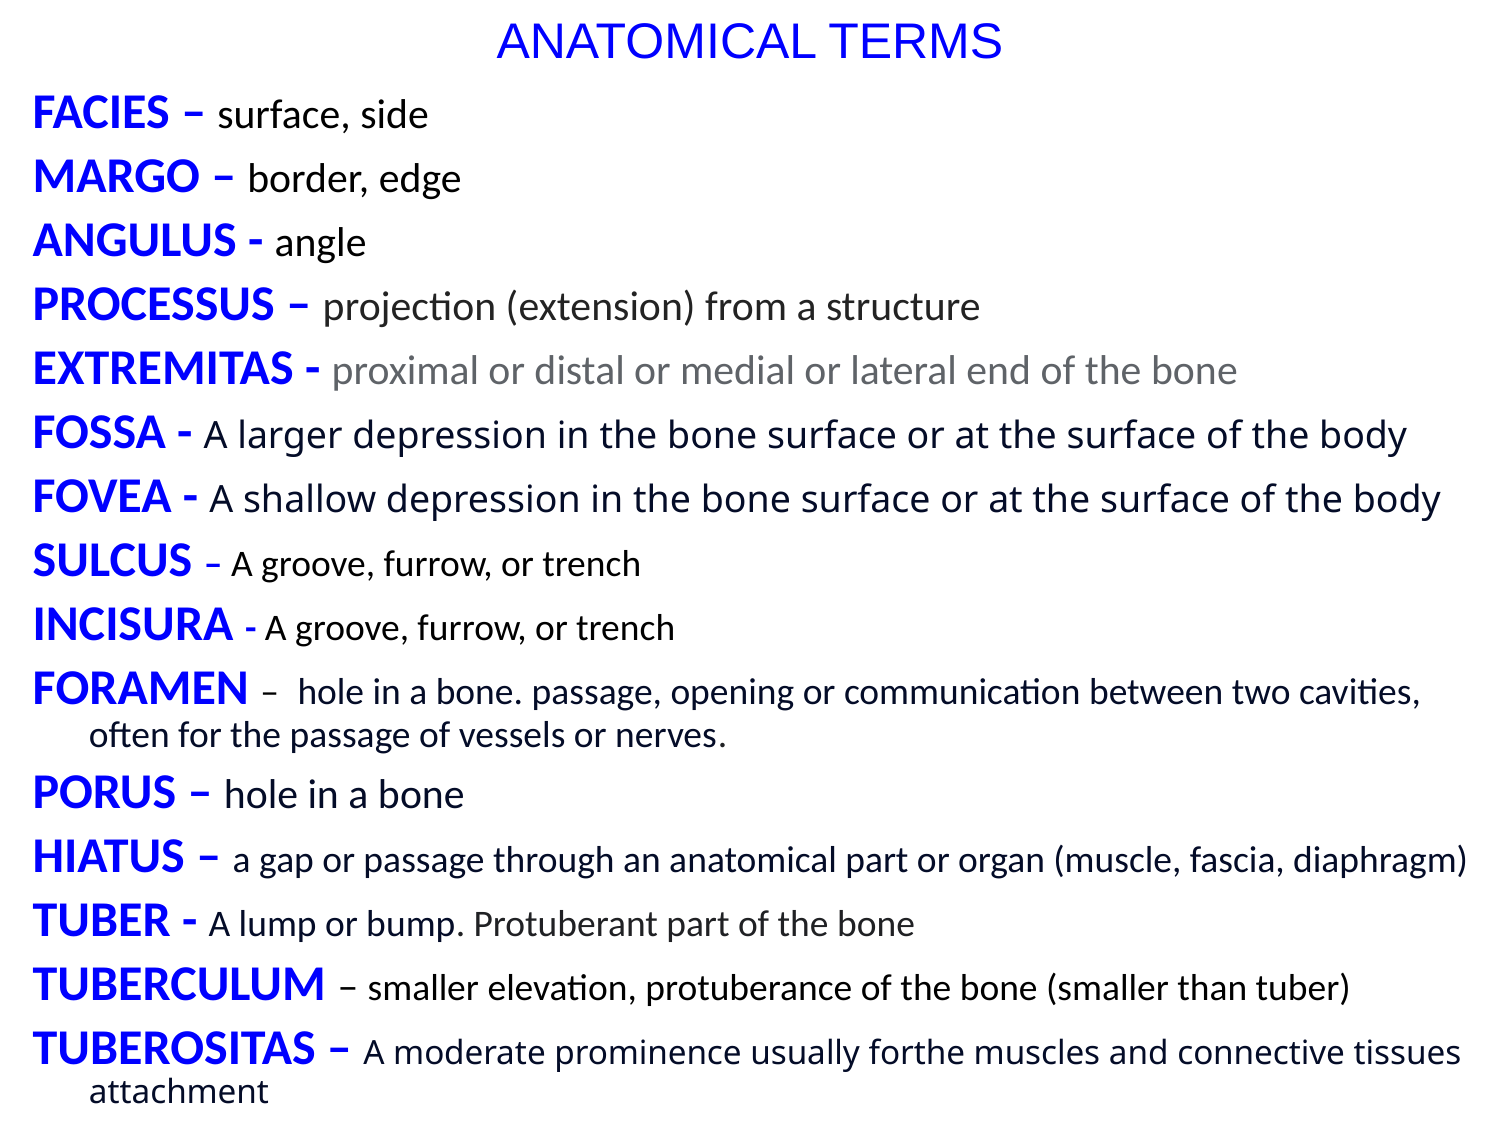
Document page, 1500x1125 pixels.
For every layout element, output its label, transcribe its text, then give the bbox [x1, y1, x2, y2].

list FACIES – surface, side MARGO – border, edge ANGULUS - angle PROCESSUS – projection (extension) from a structure EXTREMITAS - proximal or distal or medial or lateral end of the bone FOSSA - A larger depression in the bone surface or at the surface of the body FOVEA - A shallow depression in the bone surface or at the surface of the body SULCUS – A groove, furrow, or trench INCISURA - A groove, furrow, or trench FORAMEN – hole in a bone. passage, opening or communication between two cavities, often for the passage of vessels or nerves. PORUS – hole in a bone HIATUS – a gap or passage through an anatomical part or organ (muscle, fascia, diaphragm) TUBER - A lump or bump. Protuberant part of the bone TUBERCULUM – smaller elevation, protuberance of the bone (smaller than tuber) TUBEROSITAS – A moderate prominence usually forthe muscles and connective tissues attachment [17, 77, 1500, 1093]
title ANATOMICAL TERMS [75, 0, 1425, 79]
